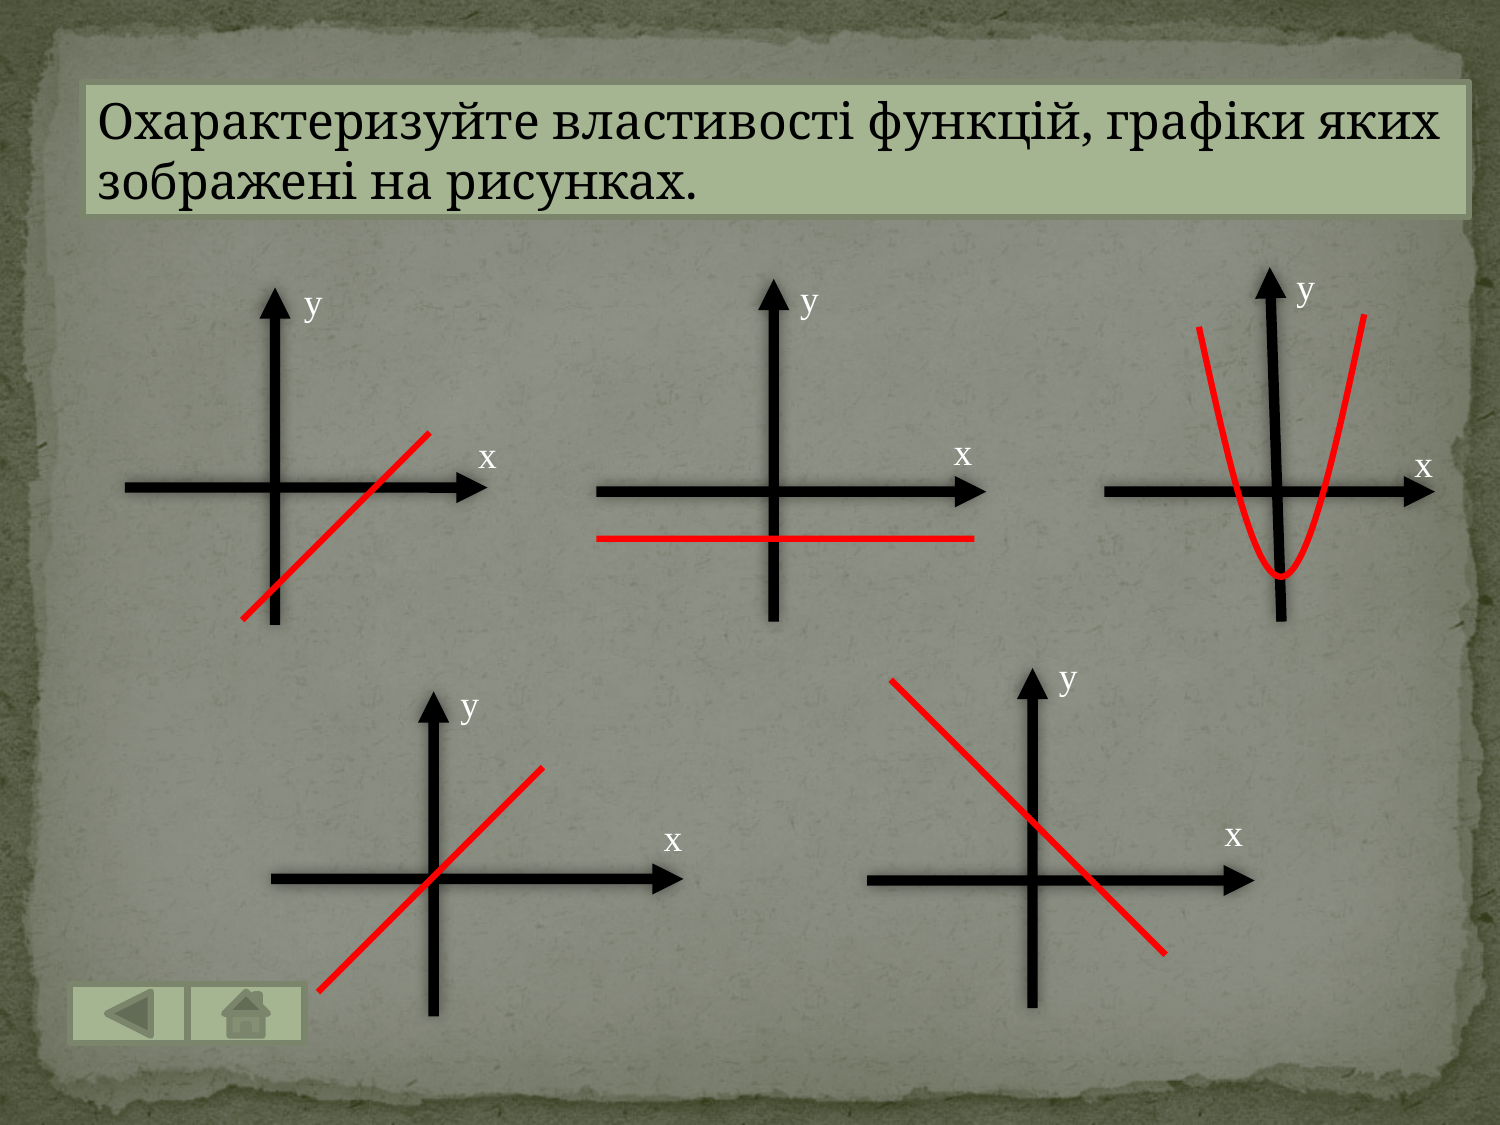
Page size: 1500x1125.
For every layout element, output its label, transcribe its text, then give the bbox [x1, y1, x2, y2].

text_box [758, 278, 785, 475]
text_box x [939, 420, 999, 481]
text_box Охарактеризуйте властивості функцій, графіки яких зображені на рисунках. [79, 79, 1472, 220]
text_box [768, 507, 779, 538]
text_box x [1209, 801, 1257, 861]
text_box [1027, 897, 1038, 1009]
text_box y [1281, 255, 1341, 316]
text_box [184, 981, 308, 1046]
text_box х [463, 424, 512, 484]
text_box [1274, 575, 1287, 622]
text_box y [1044, 644, 1104, 704]
text_box y [785, 267, 833, 327]
text_box [867, 864, 1255, 897]
text_box [1198, 314, 1365, 577]
text_box [271, 866, 684, 895]
text_box [67, 981, 185, 1046]
text_box [1016, 667, 1044, 865]
text_box x [1399, 432, 1447, 493]
text_box x [648, 806, 708, 866]
text_box [269, 503, 281, 625]
text_box [428, 896, 439, 1017]
text_box y [436, 672, 496, 733]
text_box [768, 539, 779, 622]
text_box [259, 287, 289, 471]
text_box [418, 691, 439, 863]
text_box [124, 471, 488, 504]
text_box [1323, 486, 1433, 508]
text_box [1255, 267, 1281, 321]
text_box y [289, 270, 337, 331]
text_box [596, 481, 987, 508]
text_box [1104, 486, 1239, 497]
